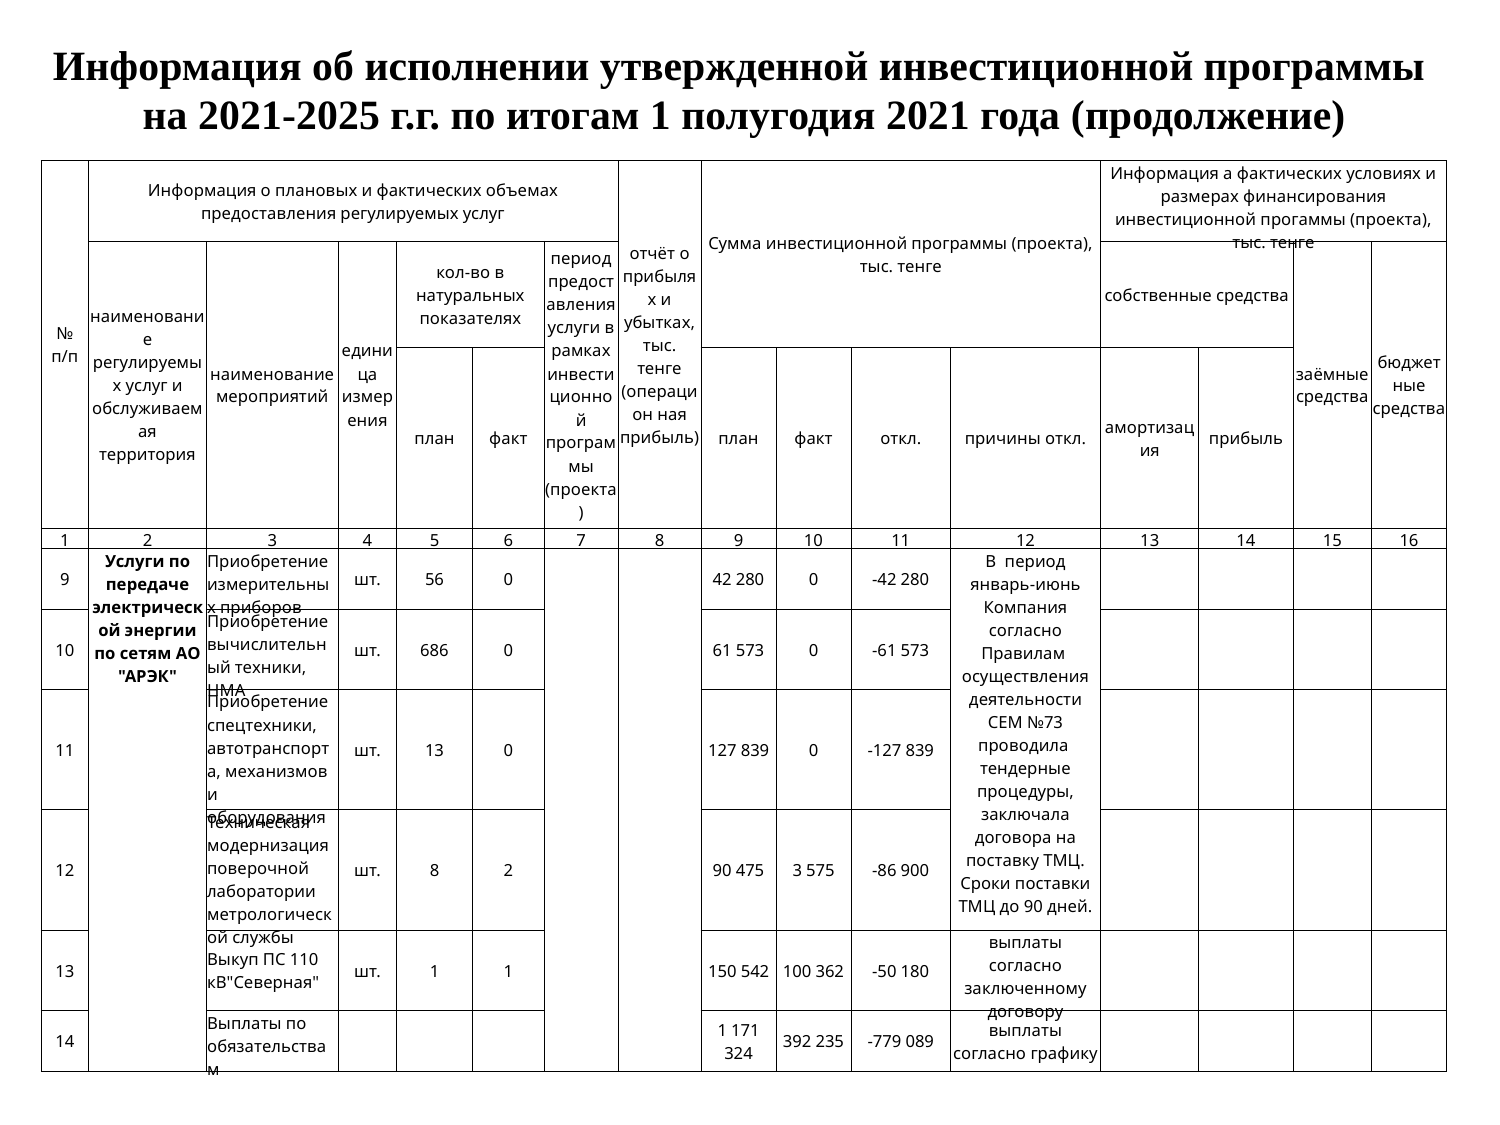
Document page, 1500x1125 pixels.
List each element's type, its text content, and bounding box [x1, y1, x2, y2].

table_cell [1101, 690, 1198, 809]
table_cell -42 280 [852, 549, 950, 609]
table_header № п/п [42, 161, 88, 528]
table_cell план [397, 348, 472, 528]
table_cell 15 [1294, 529, 1371, 548]
table_cell выплаты согласно графику [951, 1011, 1100, 1071]
table_cell Приобретение измерительных приборов [207, 549, 338, 609]
table_cell 10 [42, 610, 88, 689]
table_cell [473, 1011, 544, 1071]
table_cell Услуги по передаче электрической энергии по сетям АО "АРЭК" [89, 549, 206, 1071]
table_cell причины откл. [951, 348, 1100, 528]
table_cell 61 573 [702, 610, 776, 689]
table_cell 13 [1101, 529, 1198, 548]
table_cell [1372, 810, 1446, 930]
table_cell -86 900 [852, 810, 950, 930]
table_cell [1372, 690, 1446, 809]
table_cell [1294, 549, 1371, 609]
table_cell выплаты согласно заключенному договору [951, 931, 1100, 1010]
table_cell 4 [339, 529, 396, 548]
table_cell -127 839 [852, 690, 950, 809]
table_cell [1101, 549, 1198, 609]
table_cell [1101, 610, 1198, 689]
table_cell 14 [42, 1011, 88, 1071]
table_cell [1199, 610, 1293, 689]
table_cell [1199, 931, 1293, 1010]
table_cell [1294, 1011, 1371, 1071]
table_cell амортизация [1101, 348, 1198, 528]
table_cell [1101, 931, 1198, 1010]
table_cell [1294, 610, 1371, 689]
table_cell 42 280 [702, 549, 776, 609]
table_cell [1372, 549, 1446, 609]
table_cell 9 [42, 549, 88, 609]
table_cell 0 [473, 690, 544, 809]
table_cell 16 [1372, 529, 1446, 548]
table_cell 0 [777, 610, 851, 689]
table_cell 8 [397, 810, 472, 930]
table_cell Выкуп ПС 110 кВ"Северная" [207, 931, 338, 1010]
table_cell [1199, 810, 1293, 930]
text_box Информация об исполнении утвержденной инвестиционной программы на 2021-2025 г.г. по итогам 1 полугодия 2021 года (продолжение) [29, 30, 1459, 146]
table_cell откл. [852, 348, 950, 528]
table_cell [545, 549, 618, 1071]
table_cell 3 575 [777, 810, 851, 930]
table_cell факт [473, 348, 544, 528]
table_cell [1294, 810, 1371, 930]
table_cell [619, 549, 701, 1071]
table_cell 14 [1199, 529, 1293, 548]
table_cell В период январь-июнь Компания согласно Правилам осуществления деятельности СЕМ №73 проводила тендерные процедуры, заключала договора на поставку ТМЦ. Сроки поставки ТМЦ до 90 дней. [951, 549, 1100, 930]
table_cell 8 [619, 529, 701, 548]
table_cell [1294, 690, 1371, 809]
table_cell прибыль [1199, 348, 1293, 528]
table_header Информация а фактических условиях и размерах финансирования инвестиционной прогаммы (проекта), тыс. тенге [1101, 161, 1446, 241]
table_cell 12 [951, 529, 1100, 548]
table_cell [1199, 549, 1293, 609]
table_header Сумма инвестиционной программы (проекта), тыс. тенге [702, 161, 1100, 347]
table_cell Приобретение спецтехники, автотранспорта, механизмов и оборудования [207, 690, 338, 809]
table_cell 127 839 [702, 690, 776, 809]
table_cell [1199, 690, 1293, 809]
table_cell [1199, 1011, 1293, 1071]
table_cell шт. [339, 690, 396, 809]
table_cell 0 [473, 549, 544, 609]
table_cell наименование мероприятий [207, 242, 338, 528]
table_cell 686 [397, 610, 472, 689]
table_cell 1 171 324 [702, 1011, 776, 1071]
table_cell 0 [473, 610, 544, 689]
table_cell шт. [339, 549, 396, 609]
table_cell 13 [42, 931, 88, 1010]
table_cell -50 180 [852, 931, 950, 1010]
table_cell 12 [42, 810, 88, 930]
table_cell шт. [339, 931, 396, 1010]
table_cell шт. [339, 810, 396, 930]
table_cell заёмные средства [1294, 242, 1371, 528]
table_cell 100 362 [777, 931, 851, 1010]
table_cell 2 [89, 529, 206, 548]
table_cell [1101, 810, 1198, 930]
table_cell [1372, 1011, 1446, 1071]
table_cell единица измерения [339, 242, 396, 528]
table_cell [1294, 931, 1371, 1010]
table_cell Приобретение вычислительный техники, НМА [207, 610, 338, 689]
table_cell 5 [397, 529, 472, 548]
table_cell 1 [473, 931, 544, 1010]
table_cell 7 [545, 529, 618, 548]
table_cell [1372, 610, 1446, 689]
table_cell собственные средства [1101, 242, 1293, 347]
table_cell 1 [42, 529, 88, 548]
table_cell 0 [777, 690, 851, 809]
table_cell Выплаты по обязательствам [207, 1011, 338, 1071]
table_cell Техническая модернизация поверочной лаборатории метрологической службы [207, 810, 338, 930]
table_cell план [702, 348, 776, 528]
table_cell шт. [339, 610, 396, 689]
table_cell 392 235 [777, 1011, 851, 1071]
table_cell [1101, 1011, 1198, 1071]
table_header Информация о плановых и фактических объемах предоставления регулируемых услуг [89, 161, 618, 241]
table_cell бюджетные средства [1372, 242, 1446, 528]
table_cell [339, 1011, 396, 1071]
table_cell факт [777, 348, 851, 528]
table_cell 2 [473, 810, 544, 930]
table_cell [397, 1011, 472, 1071]
table_cell 10 [777, 529, 851, 548]
table_cell 11 [42, 690, 88, 809]
table_cell 11 [852, 529, 950, 548]
table_cell период предоставления услуги в рамках инвестиционной программы (проекта) [545, 242, 618, 528]
table_cell 0 [777, 549, 851, 609]
table_cell 6 [473, 529, 544, 548]
table_cell 13 [397, 690, 472, 809]
table_header отчёт о прибылях и убытках, тыс. тенге (операцион ная прибыль) [619, 161, 701, 528]
table_cell [1372, 931, 1446, 1010]
table_cell кол-во в натуральных показателях [397, 242, 544, 347]
table_cell 9 [702, 529, 776, 548]
table_cell 1 [397, 931, 472, 1010]
table_cell -61 573 [852, 610, 950, 689]
table_cell 56 [397, 549, 472, 609]
table_cell -779 089 [852, 1011, 950, 1071]
table_cell 150 542 [702, 931, 776, 1010]
table_cell 90 475 [702, 810, 776, 930]
table_cell наименование регулируемых услуг и обслуживаемая территория [89, 242, 206, 528]
table_cell 3 [207, 529, 338, 548]
